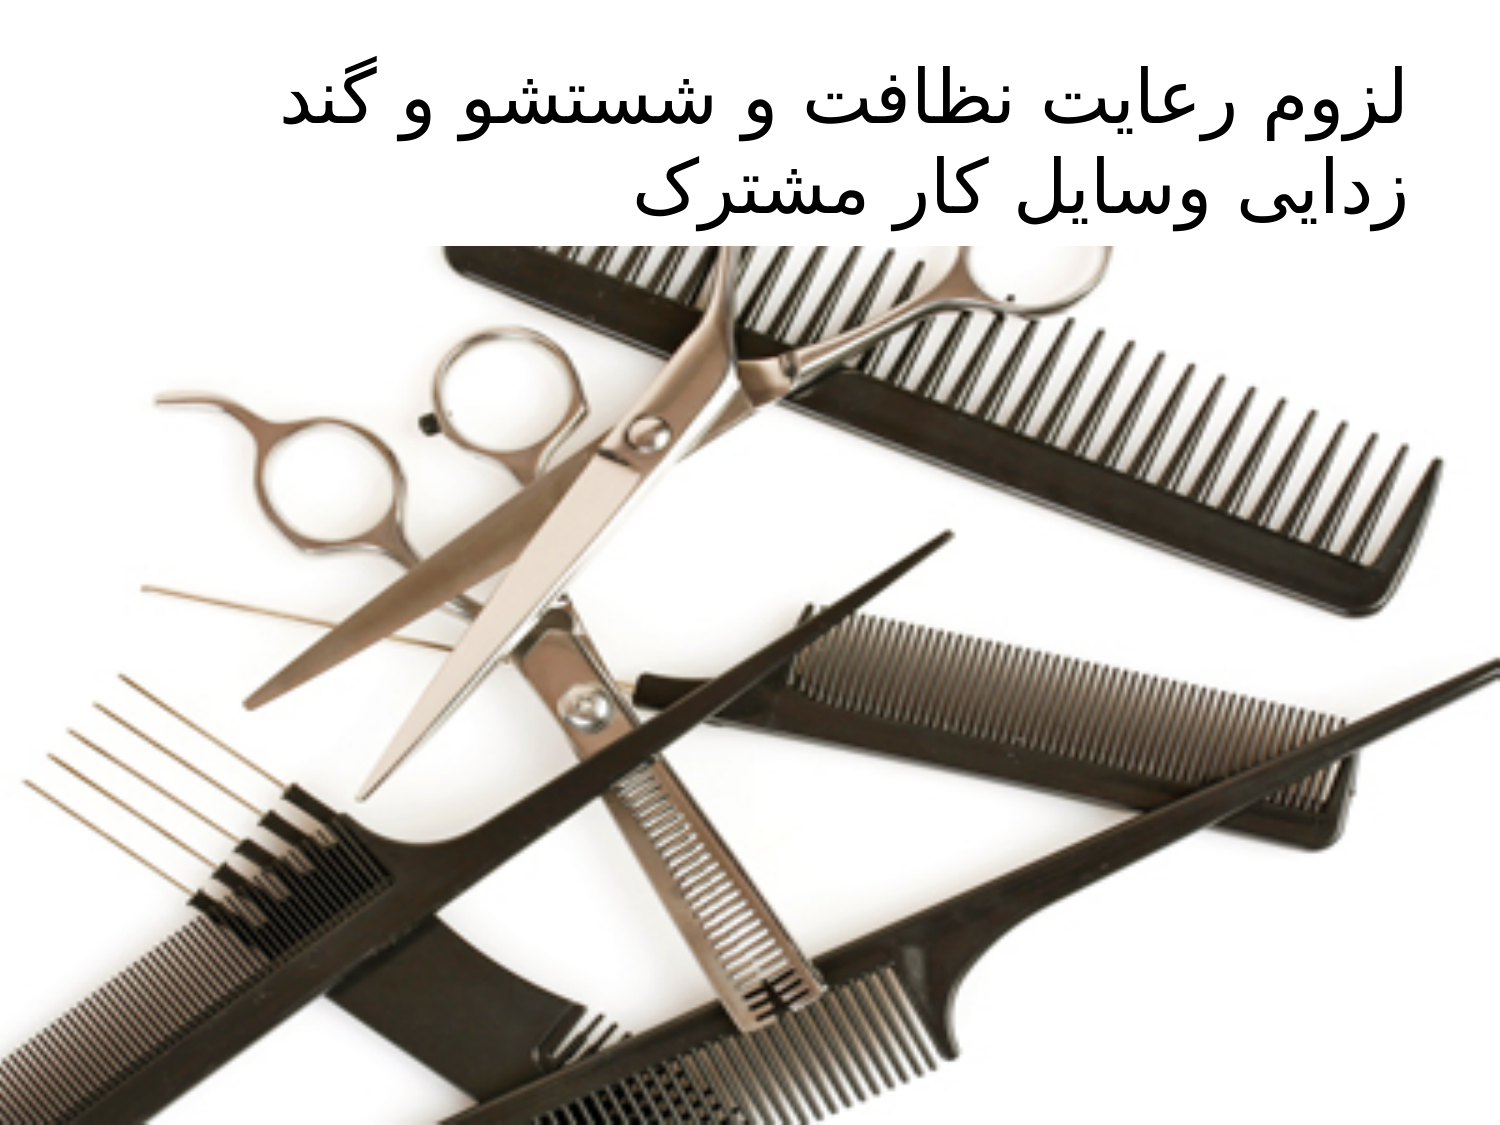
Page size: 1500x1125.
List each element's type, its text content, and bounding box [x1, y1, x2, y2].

title لزوم رعایت نظافت و شستشو و گند زدایی وسایل کار مشترک [75, 45, 1425, 233]
picture [0, 245, 1500, 1125]
